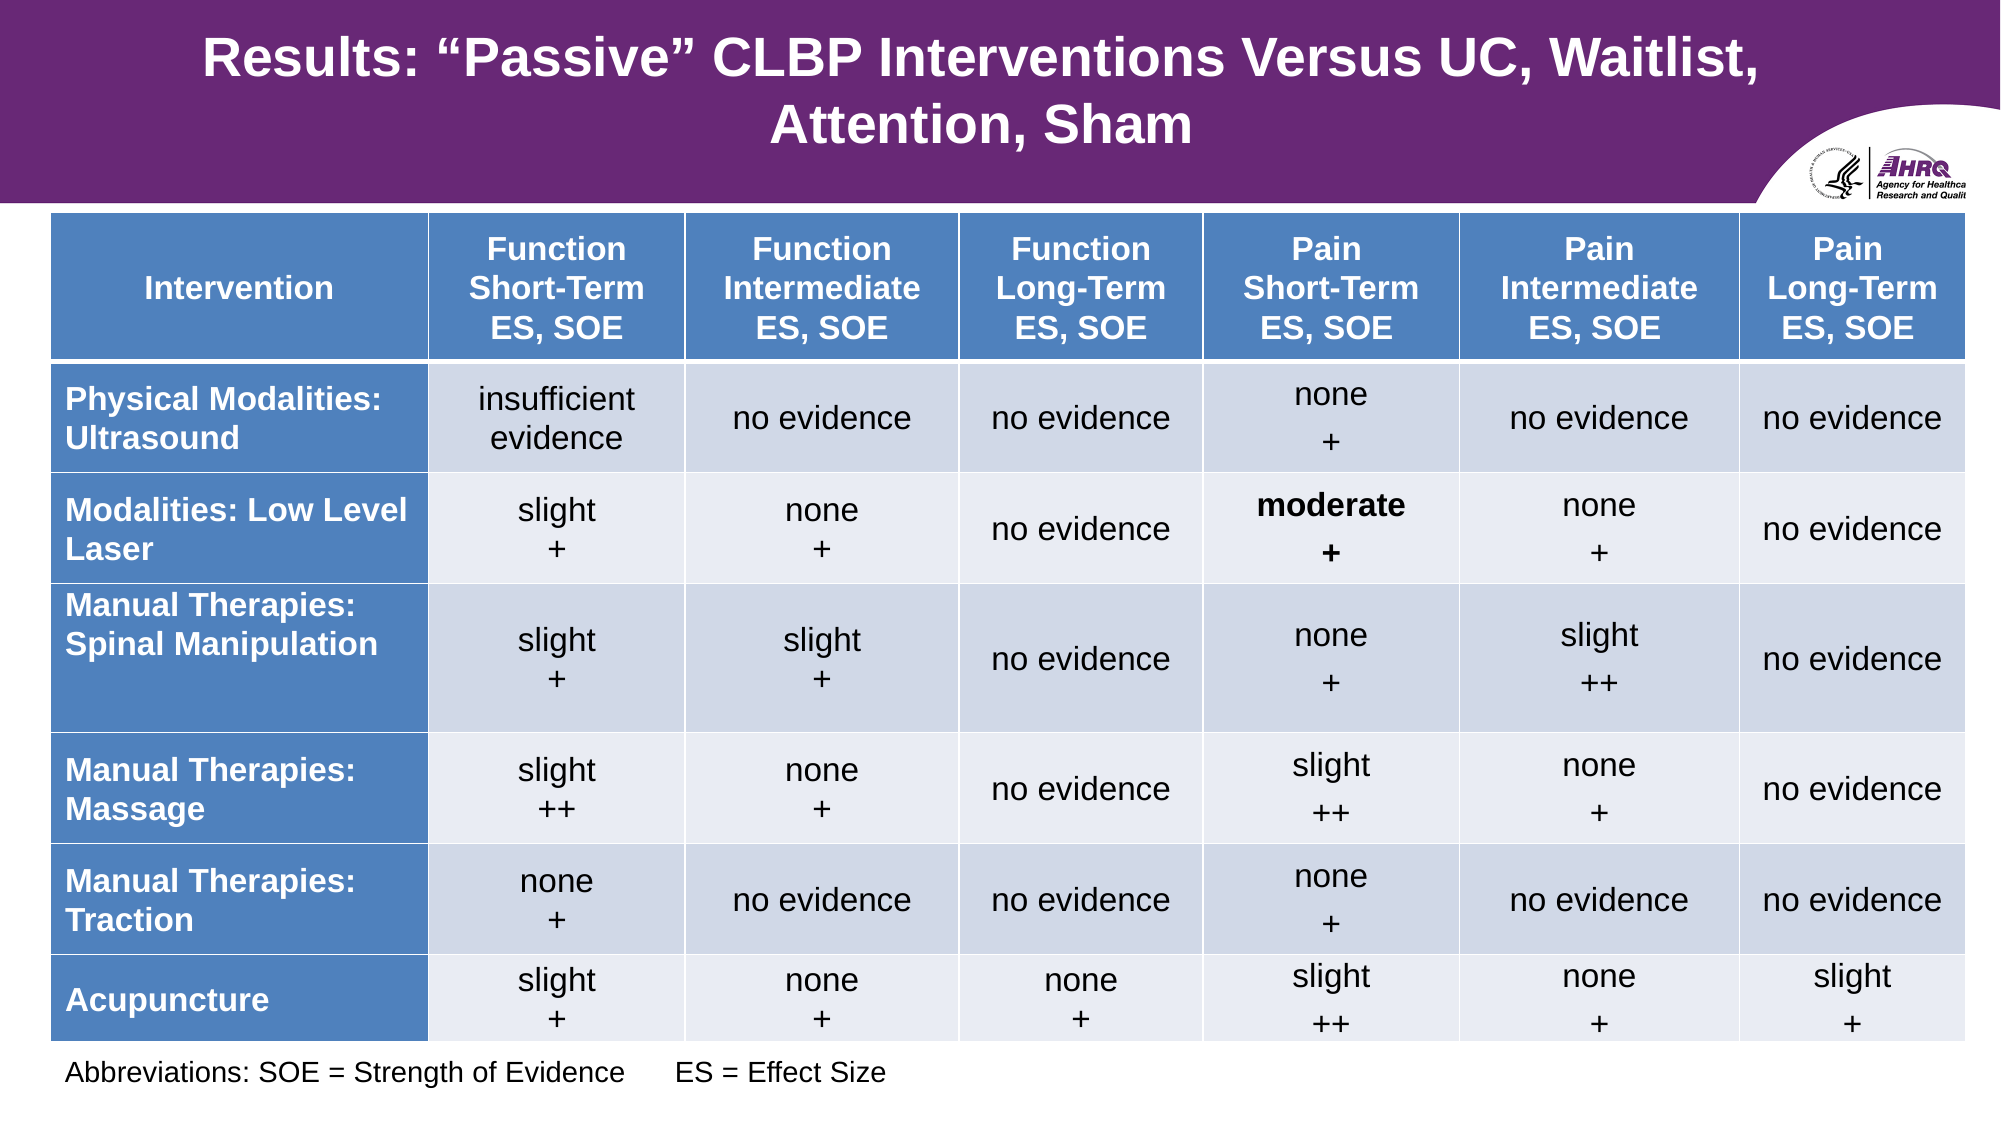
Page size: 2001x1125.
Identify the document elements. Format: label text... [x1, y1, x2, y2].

table_cell no evidence [1740, 733, 1965, 843]
table_cell no evidence [960, 364, 1202, 472]
table_cell none + [1460, 473, 1739, 583]
table_cell slight + [686, 584, 958, 732]
table_cell slight + [429, 955, 684, 1041]
table_header Pain Intermediate ES, SOE [1460, 213, 1739, 359]
table_cell insufficient evidence [429, 364, 684, 472]
table_cell no evidence [960, 473, 1202, 583]
table_cell none + [686, 733, 958, 843]
table_cell slight ++ [1460, 584, 1739, 732]
table_cell no evidence [1740, 473, 1965, 583]
table_cell Modalities: Low Level Laser [51, 473, 428, 583]
table_cell slight + [429, 473, 684, 583]
table_cell no evidence [686, 844, 958, 954]
table_cell Physical Modalities: Ultrasound [51, 364, 428, 472]
table_header Function Long-Term ES, SOE [960, 213, 1202, 359]
table_cell Manual Therapies: Spinal Manipulation [51, 584, 428, 732]
table_header Pain Short-Term ES, SOE [1204, 213, 1459, 359]
table_cell slight ++ [429, 733, 684, 843]
table_cell no evidence [1460, 364, 1739, 472]
table_header Function Intermediate ES, SOE [686, 213, 958, 359]
table_cell slight ++ [1204, 733, 1459, 843]
table_cell no evidence [1740, 844, 1965, 954]
table_cell none + [1204, 584, 1459, 732]
table_cell none + [1204, 364, 1459, 472]
table_cell none + [686, 473, 958, 583]
table_cell Acupuncture [51, 955, 428, 1041]
table_cell no evidence [686, 364, 958, 472]
text_box Results: “Passive” CLBP Interventions Versus UC, Waitlist, Attention, Sham [34, 11, 1950, 99]
table_cell none + [1204, 844, 1459, 954]
table_cell slight + [429, 584, 684, 732]
table_header Pain Long-Term ES, SOE [1740, 213, 1965, 359]
table_cell Manual Therapies: Massage [51, 733, 428, 843]
table_cell no evidence [960, 844, 1202, 954]
table_cell none + [429, 844, 684, 954]
table_cell none + [1460, 733, 1739, 843]
table_cell none + [1460, 955, 1739, 1041]
table_cell no evidence [960, 584, 1202, 732]
table_header Intervention [51, 213, 428, 359]
table_cell slight + [1740, 955, 1965, 1041]
text_box Abbreviations: SOE = Strength of Evidence ES = Effect Size [49, 1045, 1925, 1096]
table_cell no evidence [960, 733, 1202, 843]
table_cell no evidence [1740, 584, 1965, 732]
table_cell none + [686, 955, 958, 1041]
picture [0, 0, 2001, 1125]
table_header Function Short-Term ES, SOE [429, 213, 684, 359]
table_cell Manual Therapies: Traction [51, 844, 428, 954]
table_cell moderate + [1204, 473, 1459, 583]
table_cell slight ++ [1204, 955, 1459, 1041]
table_cell no evidence [1740, 364, 1965, 472]
table_cell no evidence [1460, 844, 1739, 954]
table_cell none + [960, 955, 1202, 1041]
